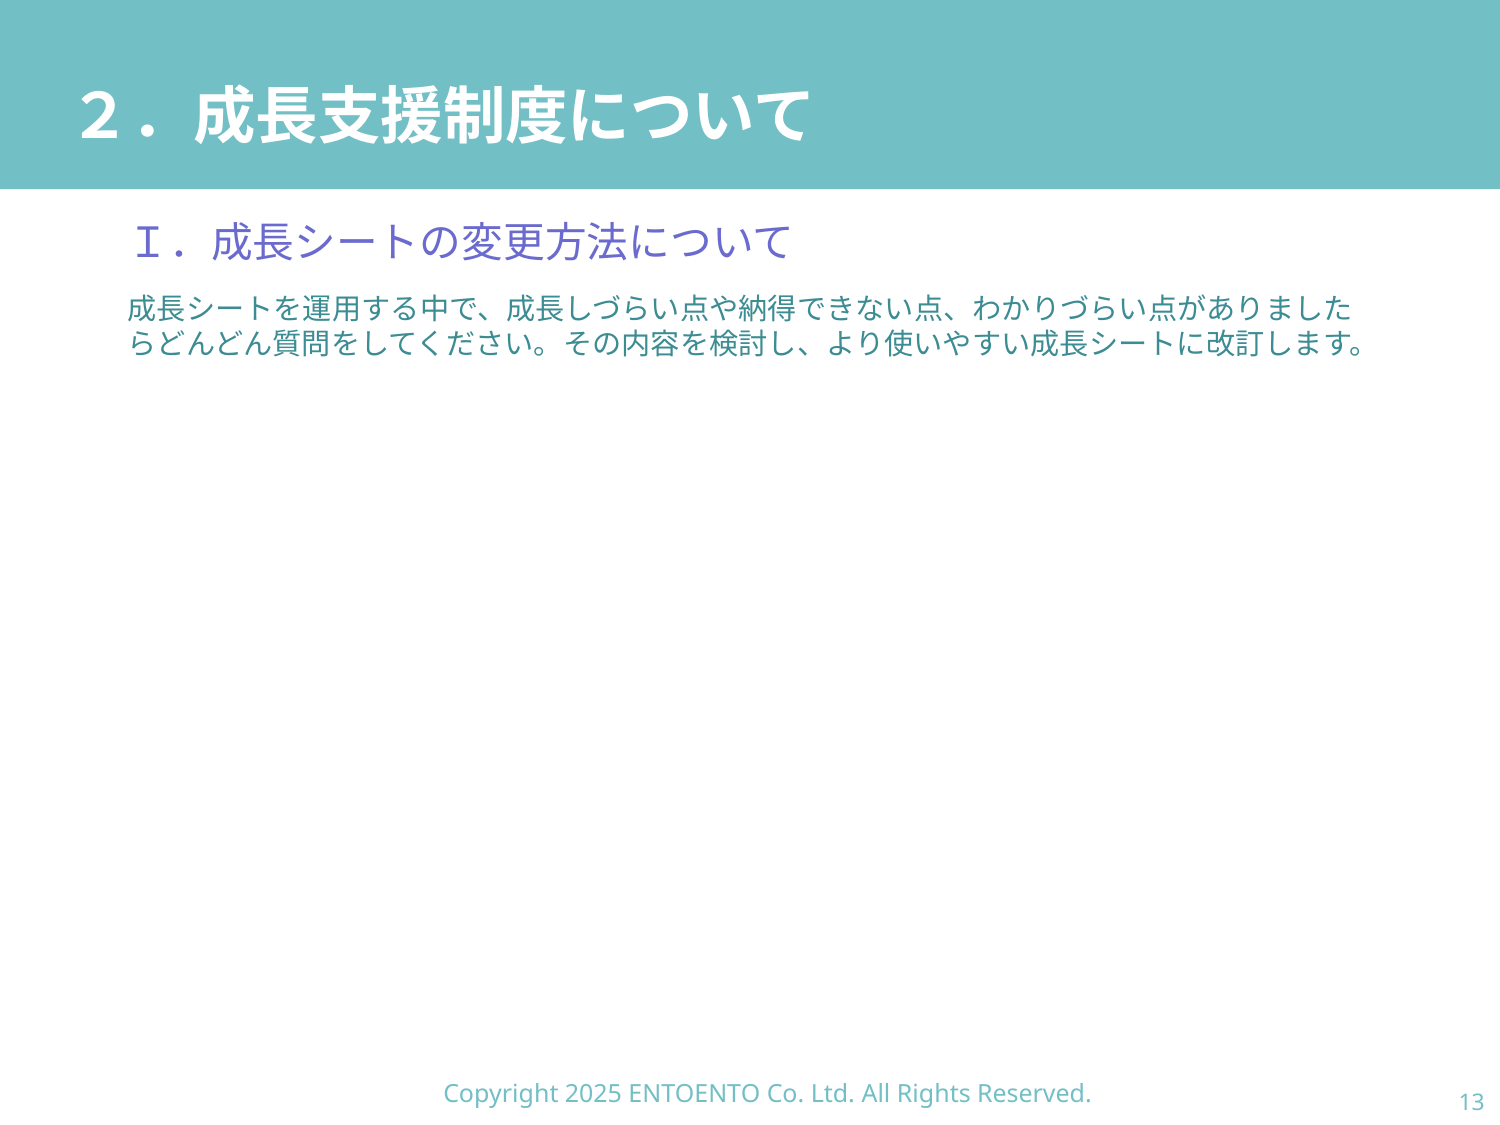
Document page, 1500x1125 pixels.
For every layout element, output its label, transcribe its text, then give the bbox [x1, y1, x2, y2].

footer Copyright 2025 ENTOENTO Co. Ltd. All Rights Reserved. [206, 1070, 1331, 1125]
slide_number 12 [1187, 1079, 1500, 1123]
title ２．成長支援制度について [53, 42, 1388, 185]
list Ｉ．成長シートの変更方法について 成長シートを運用する中で、成長しづらい点や納得できない点、わかりづらい点がありましたらどんどん質問をしてください。その内容を検討し、より使いやすい成長シートに改訂します。 [112, 208, 1388, 1012]
